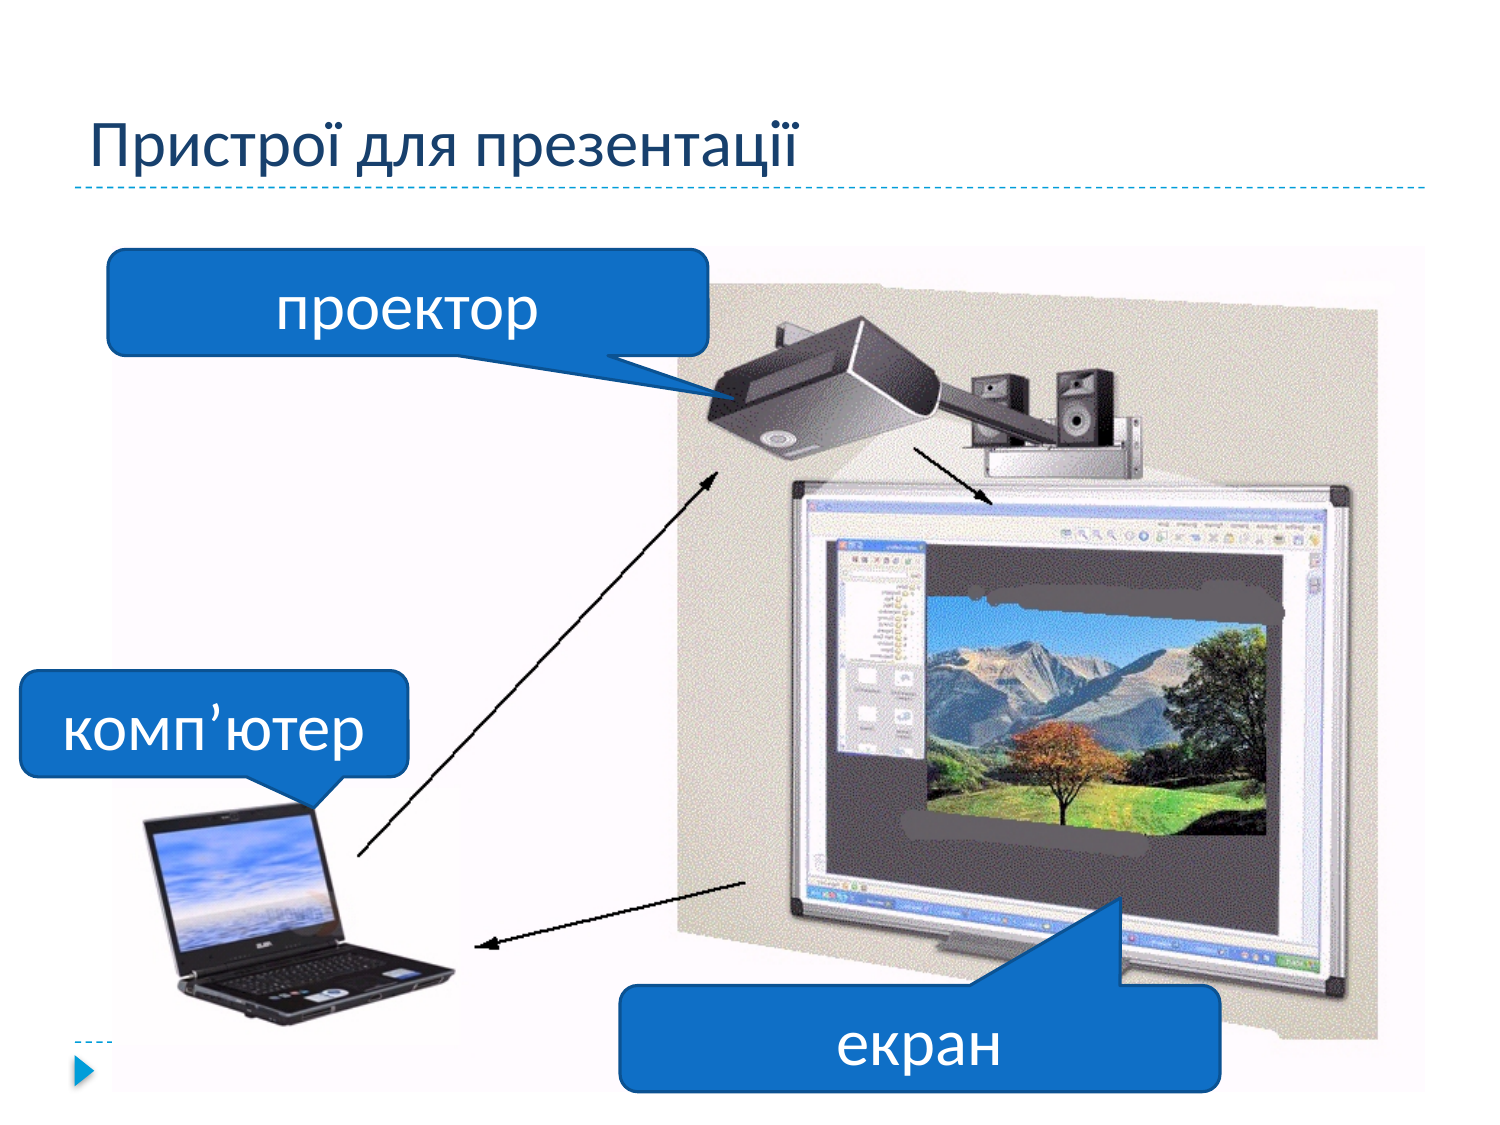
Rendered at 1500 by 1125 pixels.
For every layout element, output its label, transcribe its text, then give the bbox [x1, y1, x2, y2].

text_box комп’ютер [18, 669, 106, 779]
title Пристрої для презентації [75, 24, 1425, 188]
picture [111, 245, 1425, 1093]
